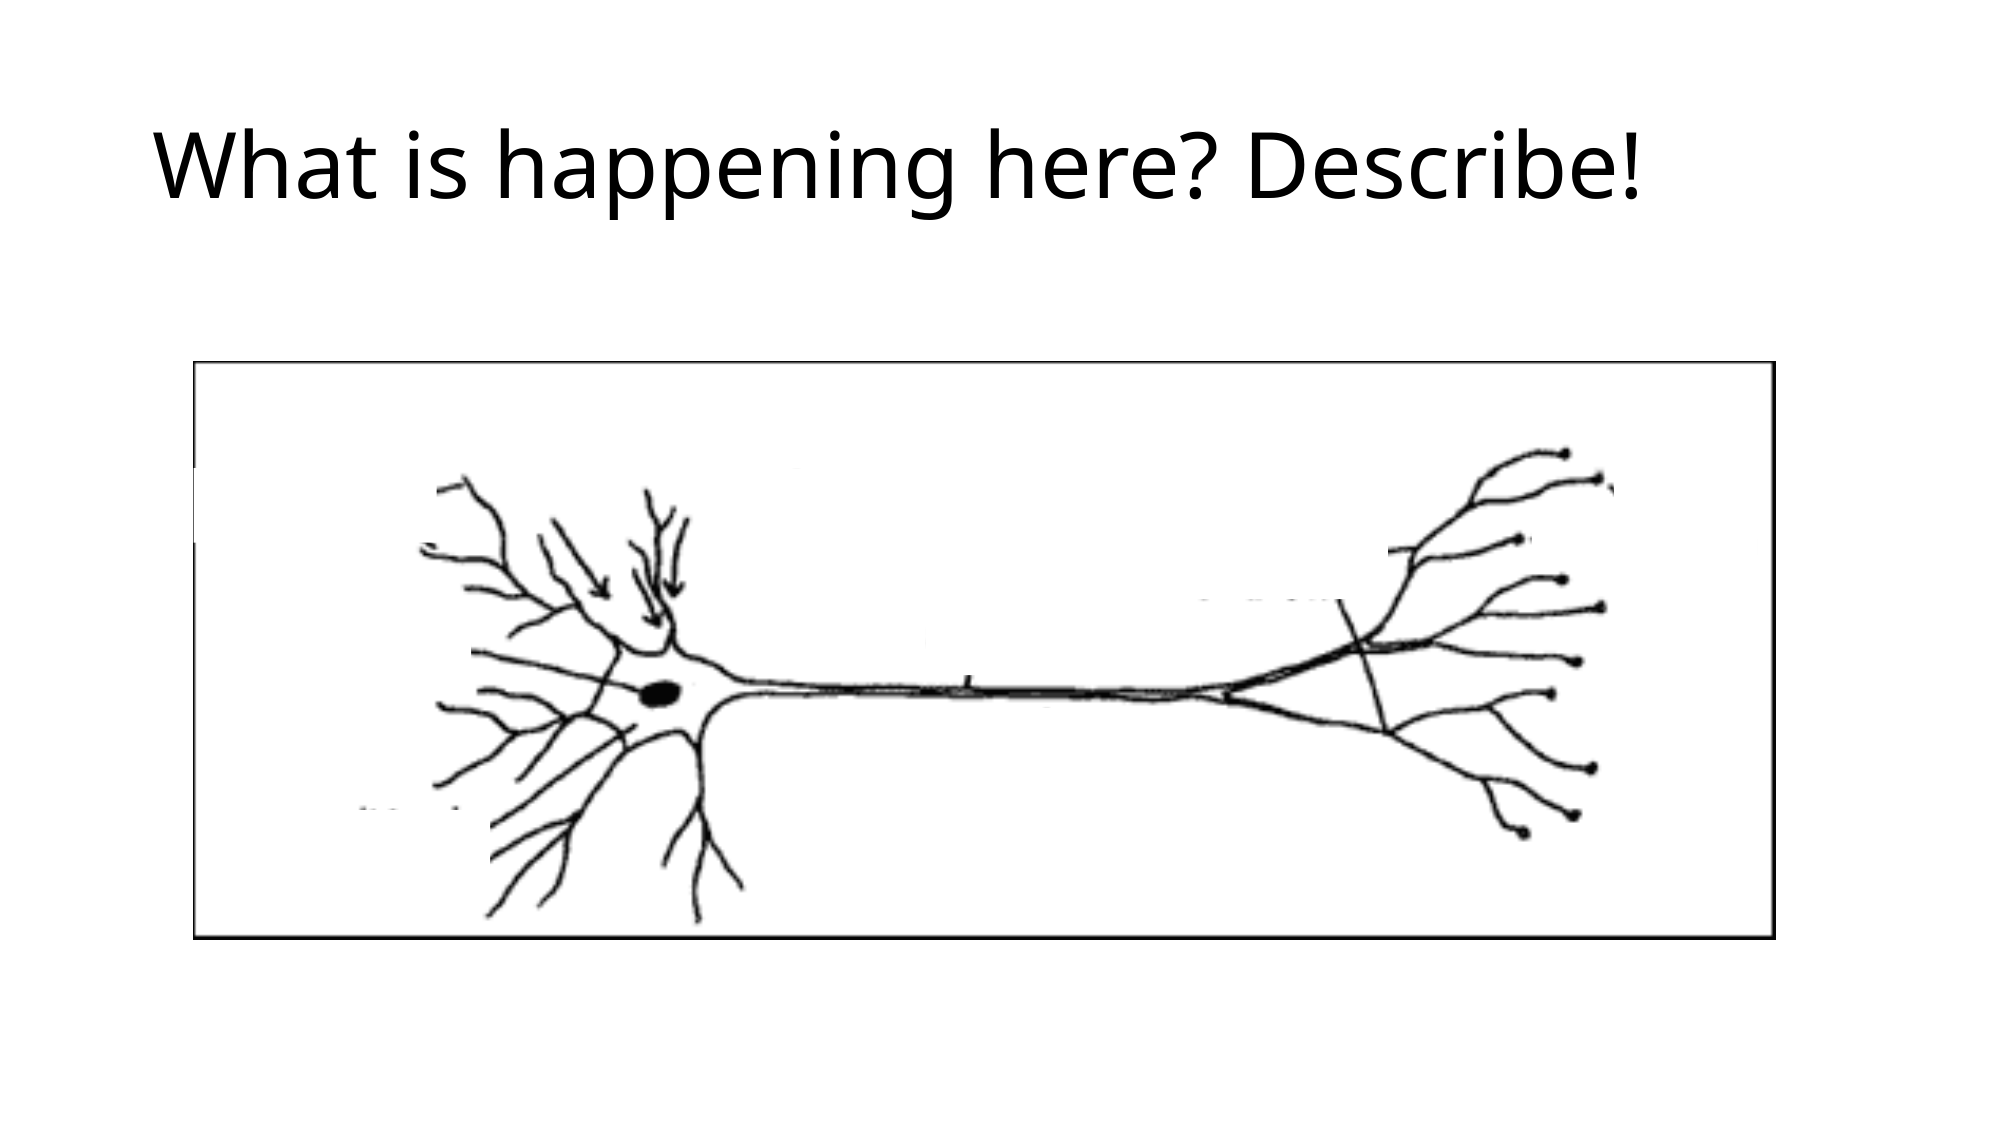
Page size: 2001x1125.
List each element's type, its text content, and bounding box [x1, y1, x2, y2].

title What is happening here? Describe! [137, 59, 1863, 278]
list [193, 361, 1776, 941]
